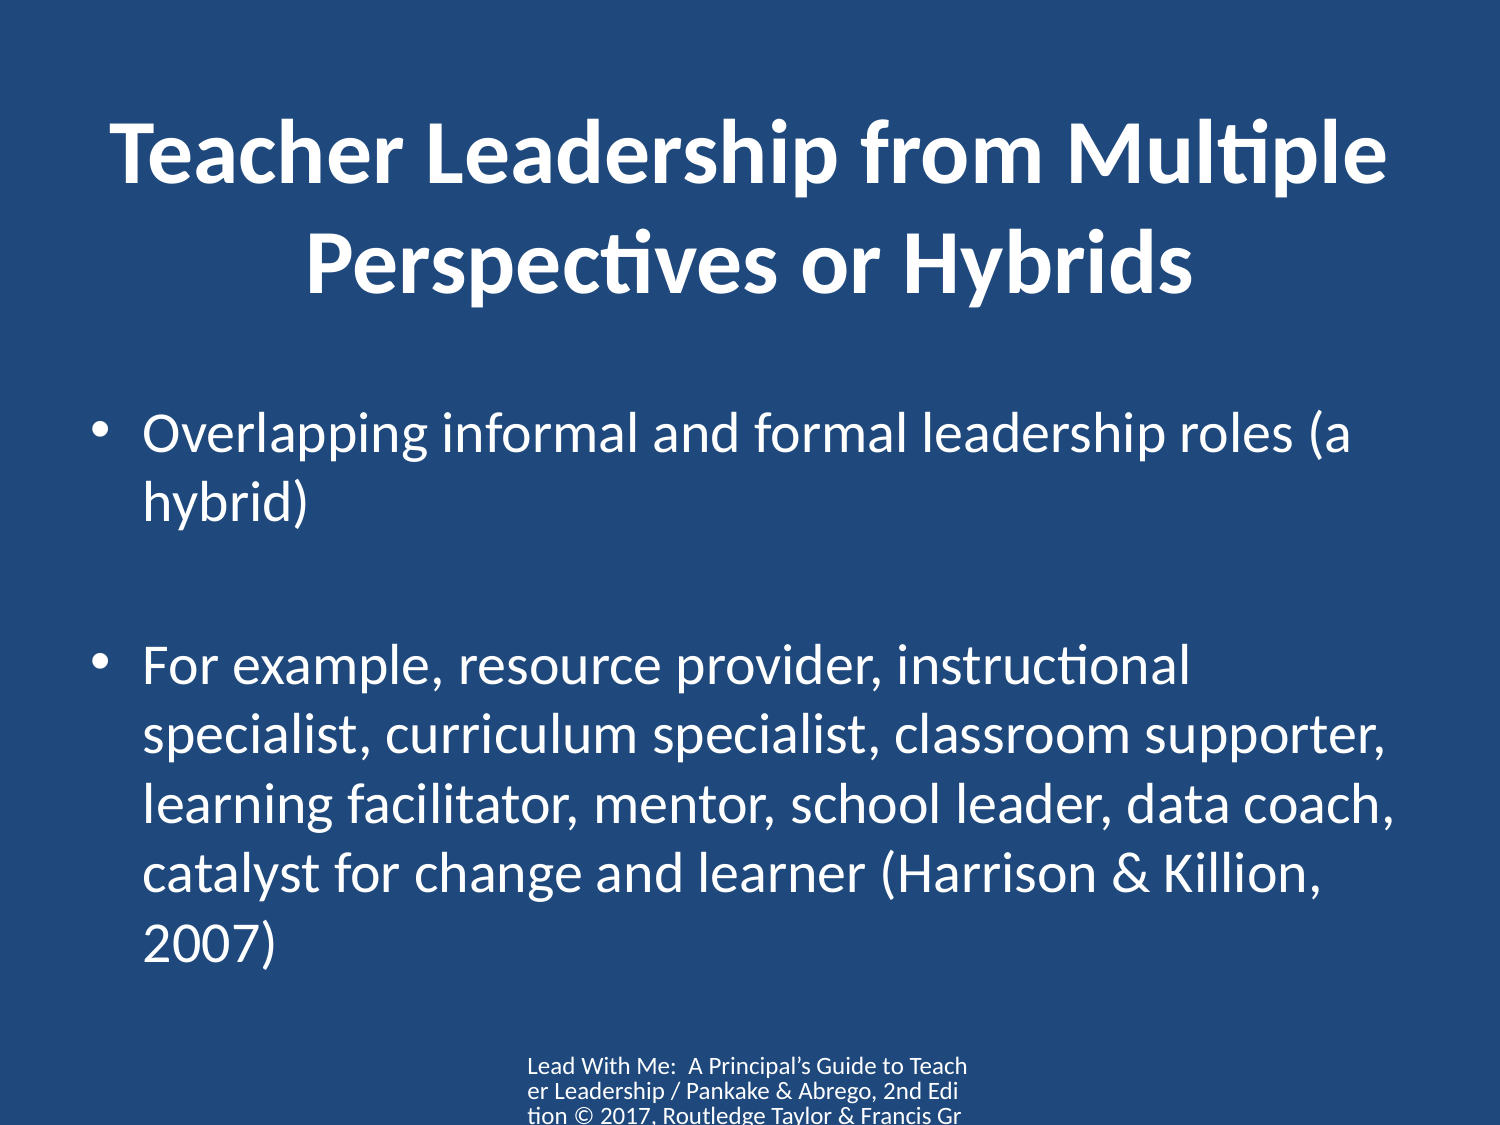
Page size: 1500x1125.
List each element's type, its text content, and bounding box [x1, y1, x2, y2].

footer Lead With Me: A Principal’s Guide to Teacher Leadership / Pankake & Abrego, 2nd Edition © 2017, Routledge Taylor & Francis Group [512, 1034, 988, 1095]
list Overlapping informal and formal leadership roles (a hybrid) For example, resource provider, instructional specialist, curriculum specialist, classroom supporter, learning facilitator, mentor, school leader, data coach, catalyst for change and learner (Harrison & Killion, 2007) [75, 386, 1425, 985]
title Teacher Leadership from Multiple Perspectives or Hybrids [75, 90, 1425, 314]
